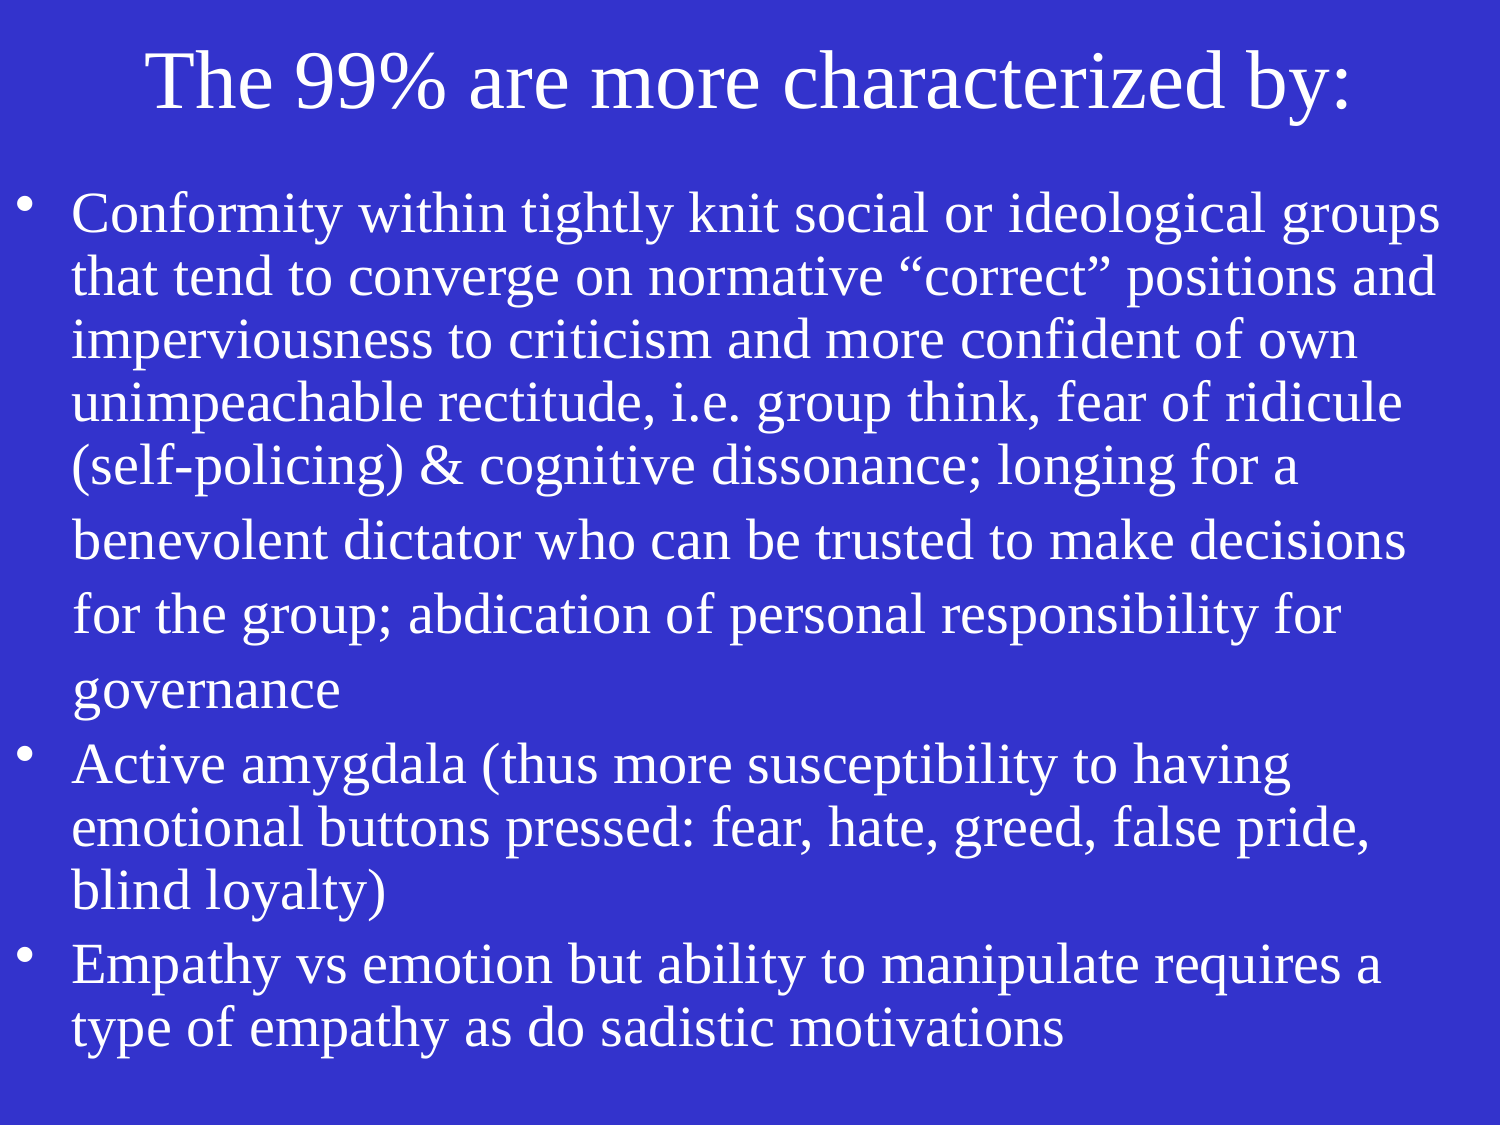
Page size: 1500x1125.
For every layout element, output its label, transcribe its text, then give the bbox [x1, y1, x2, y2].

list Conformity within tightly knit social or ideological groups that tend to converge on normative “correct” positions and imperviousness to criticism and more confident of own unimpeachable rectitude, i.e. group think, fear of ridicule (self-policing) & cognitive dissonance; longing for a benevolent dictator who can be trusted to make decisions for the group; abdication of personal responsibility for governance Active amygdala (thus more susceptibility to having emotional buttons pressed: fear, hate, greed, false pride, blind loyalty) Empathy vs emotion but ability to manipulate requires a type of empathy as do sadistic motivations [0, 174, 1500, 1100]
title The 99% are more characterized by: [0, 0, 1500, 150]
